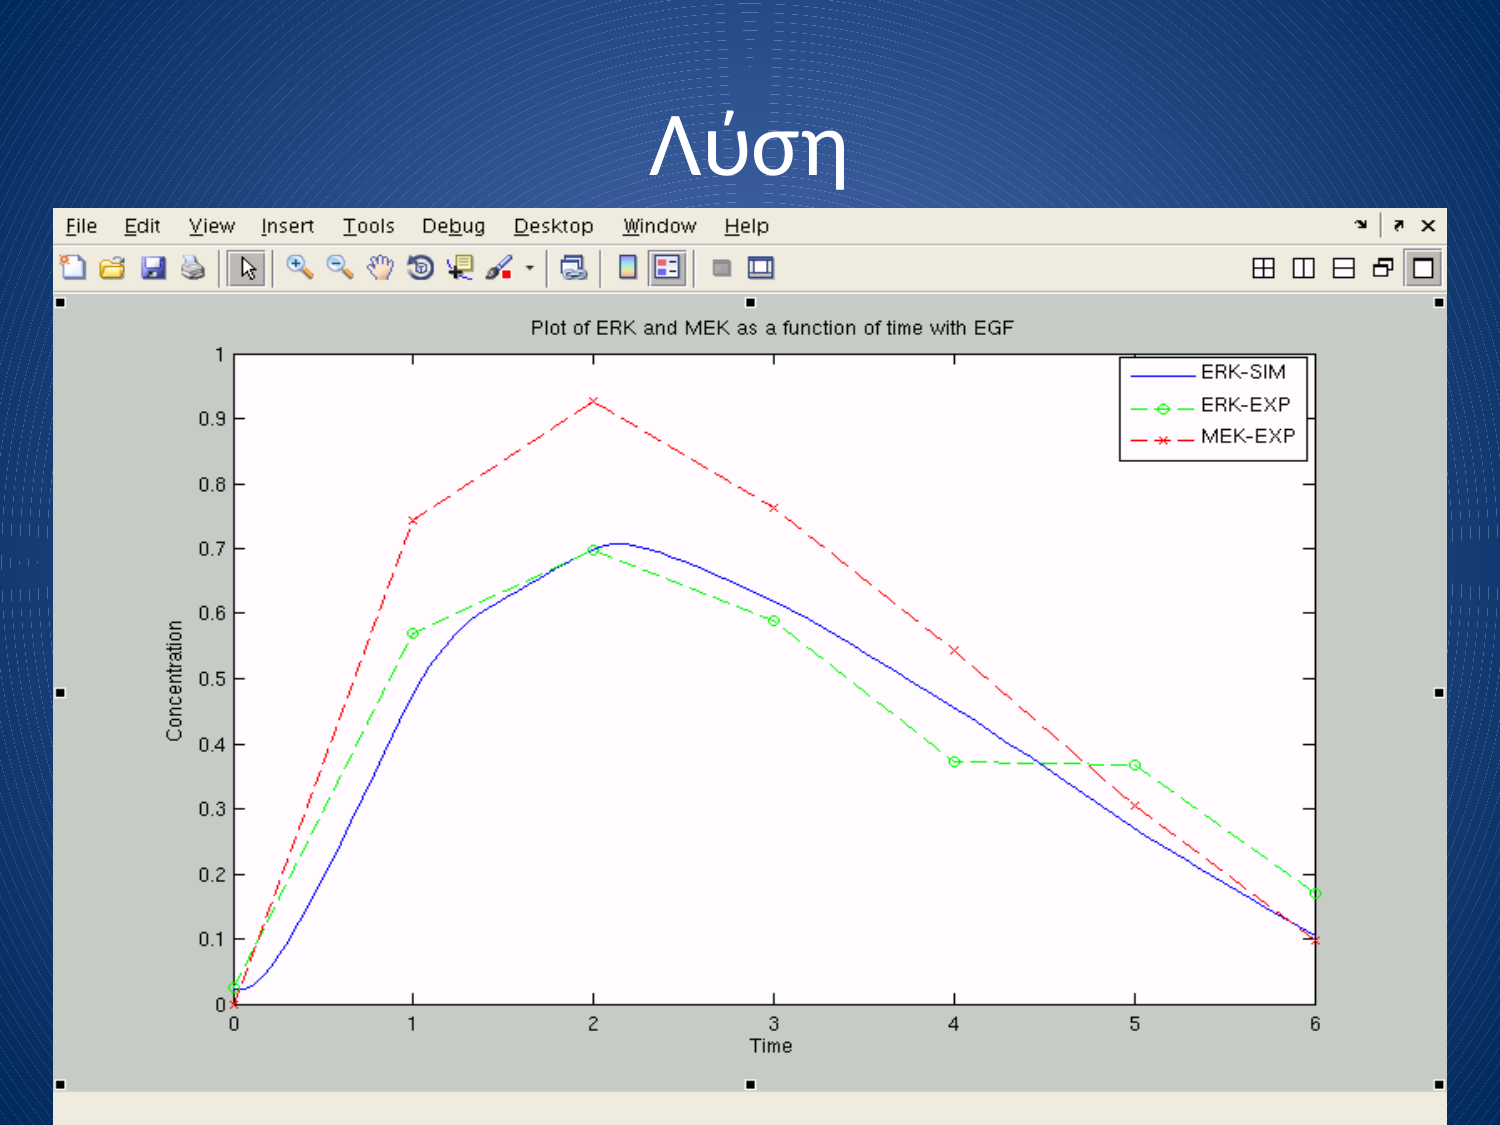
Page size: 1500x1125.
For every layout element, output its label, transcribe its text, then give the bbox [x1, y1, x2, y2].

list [52, 207, 1448, 1125]
title Λύση [75, 45, 1425, 206]
